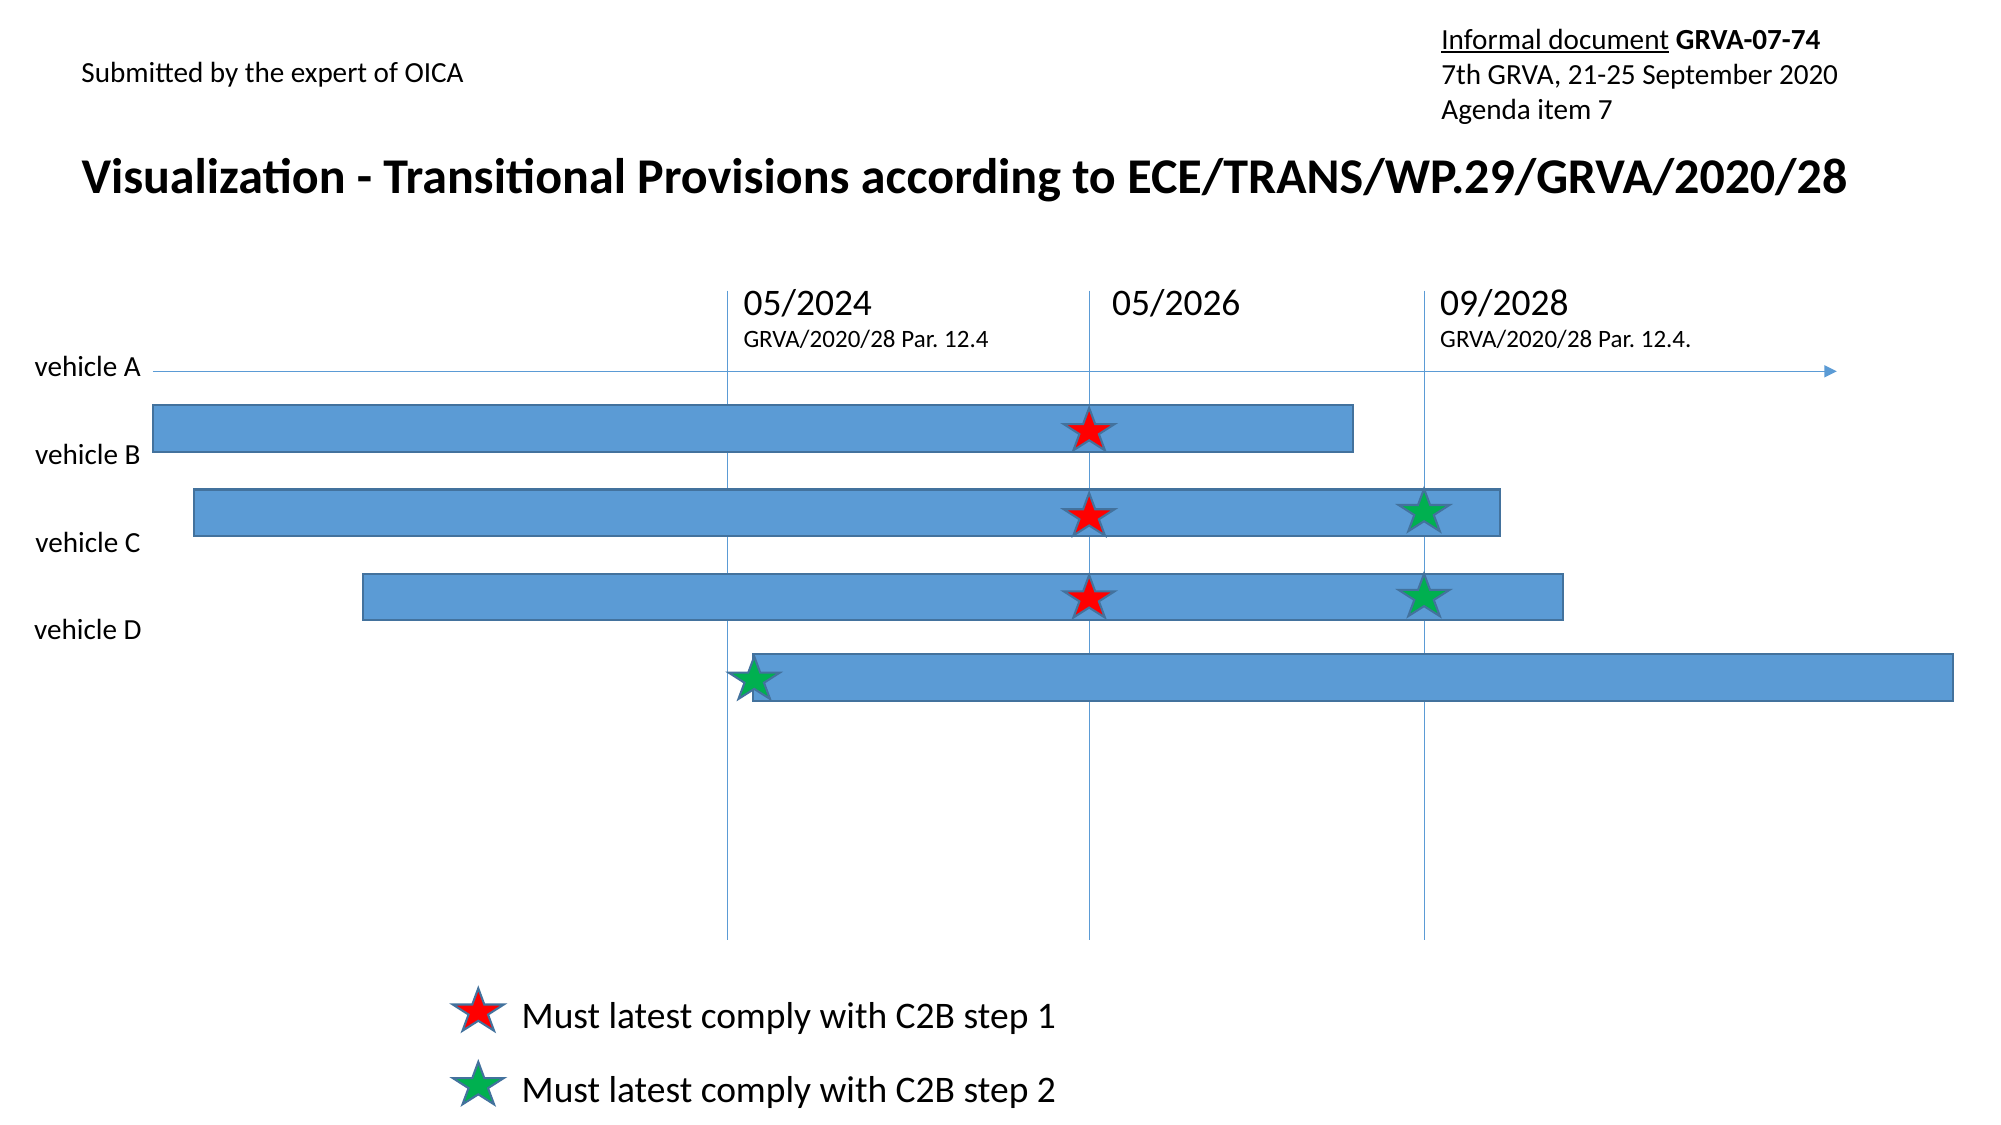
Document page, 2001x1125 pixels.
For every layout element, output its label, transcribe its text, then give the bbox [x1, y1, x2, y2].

text_box [193, 488, 727, 537]
text_box Informal document GRVA-07-74 7th GRVA, 21-25 September 2020 Agenda item 7 [1426, 12, 1854, 133]
text_box [1060, 405, 1089, 453]
text_box [1090, 492, 1119, 538]
text_box [728, 653, 784, 702]
text_box [1090, 574, 1119, 621]
text_box [1425, 653, 1954, 702]
text_box [1090, 573, 1423, 621]
text_box [1072, 610, 1089, 621]
text_box [1090, 653, 1423, 702]
text_box 05/2024 GRVA/2020/28 Par. 12.4 [728, 270, 1004, 361]
text_box [728, 488, 1089, 537]
text_box 09/2028 GRVA/2020/28 Par. 12.4. [1425, 270, 1707, 361]
text_box [1395, 573, 1423, 619]
text_box Must latest comply with C2B step 1 [506, 984, 1072, 1044]
text_box [449, 1058, 506, 1107]
text_box [1425, 573, 1454, 619]
text_box [152, 404, 727, 453]
text_box [1425, 573, 1564, 621]
text_box vehicle D [19, 602, 157, 653]
text_box [1090, 404, 1354, 453]
text_box Visualization - Transitional Provisions according to ECE/TRANS/WP.29/GRVA/2020/28 [66, 136, 1864, 212]
text_box [752, 691, 771, 702]
text_box Submitted by the expert of OICA [66, 45, 479, 96]
text_box [728, 404, 1089, 453]
text_box Must latest comply with C2B step 2 [506, 1057, 1072, 1118]
text_box vehicle C [20, 515, 156, 566]
text_box [1090, 407, 1119, 453]
text_box [362, 573, 727, 621]
text_box [1060, 572, 1089, 621]
text_box [755, 653, 1089, 702]
text_box [1425, 488, 1454, 534]
text_box [1090, 488, 1423, 537]
text_box [449, 985, 506, 1034]
text_box [1425, 488, 1501, 537]
text_box [1060, 490, 1089, 538]
text_box 05/2026 [1097, 270, 1256, 361]
text_box [728, 573, 1088, 621]
text_box vehicle B [20, 428, 156, 479]
text_box [1395, 488, 1423, 534]
text_box vehicle A [19, 340, 157, 390]
